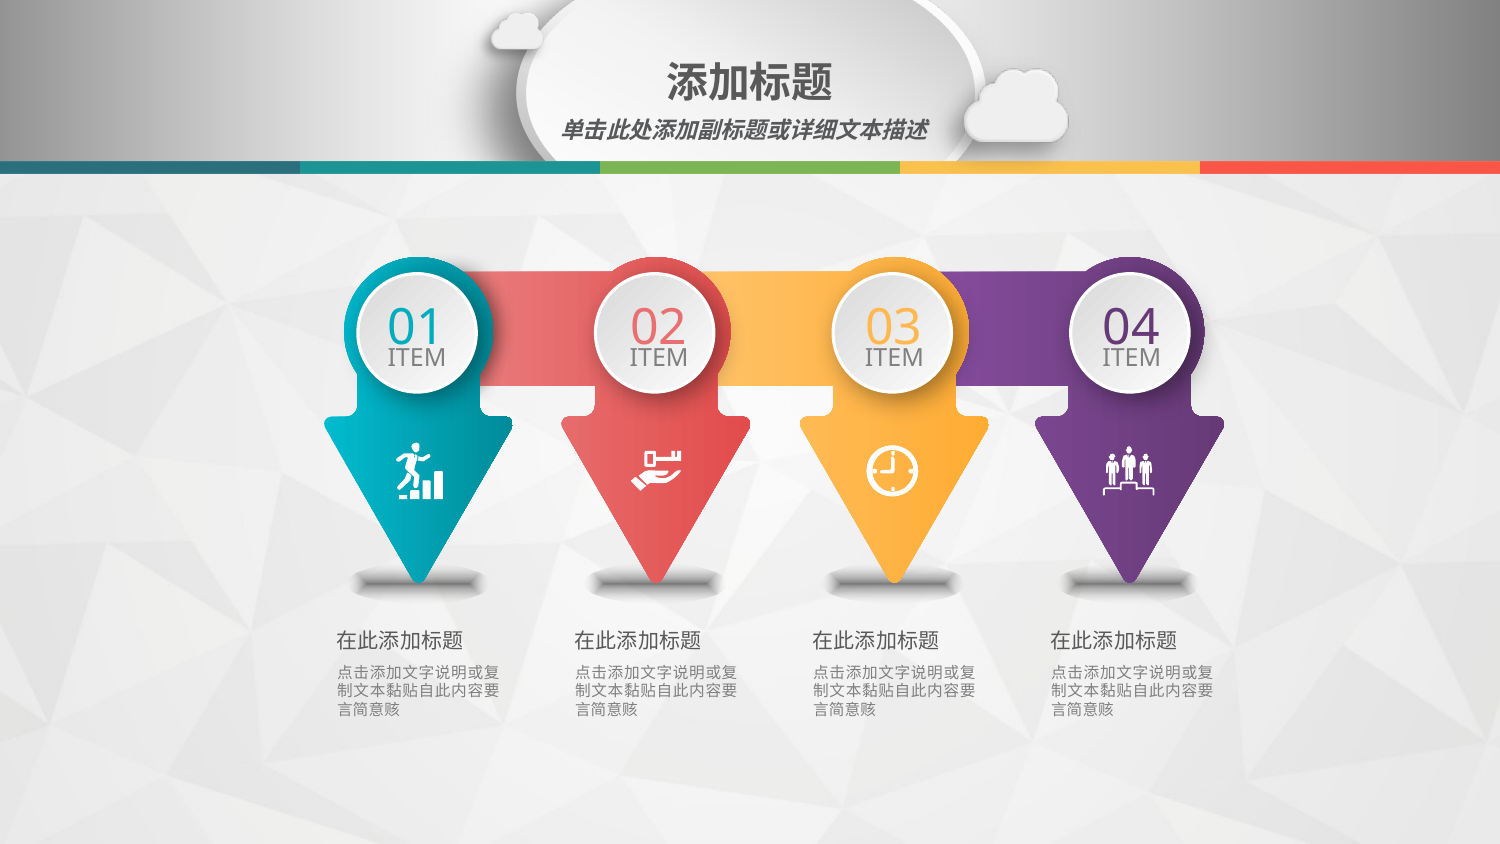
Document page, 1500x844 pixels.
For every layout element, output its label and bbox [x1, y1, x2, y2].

text_box [828, 273, 961, 393]
text_box [1102, 446, 1155, 496]
text_box [866, 445, 919, 497]
text_box [592, 273, 726, 393]
text_box [1035, 619, 1229, 728]
text_box [1065, 273, 1198, 393]
text_box [395, 442, 443, 500]
text_box [559, 619, 753, 728]
text_box [321, 619, 515, 728]
text_box [797, 619, 991, 728]
text_box [630, 450, 681, 491]
text_box [751, 257, 989, 604]
text_box [324, 257, 513, 604]
picture [0, 0, 1500, 844]
text_box [350, 273, 484, 393]
text_box [989, 257, 1225, 604]
text_box [513, 257, 751, 604]
